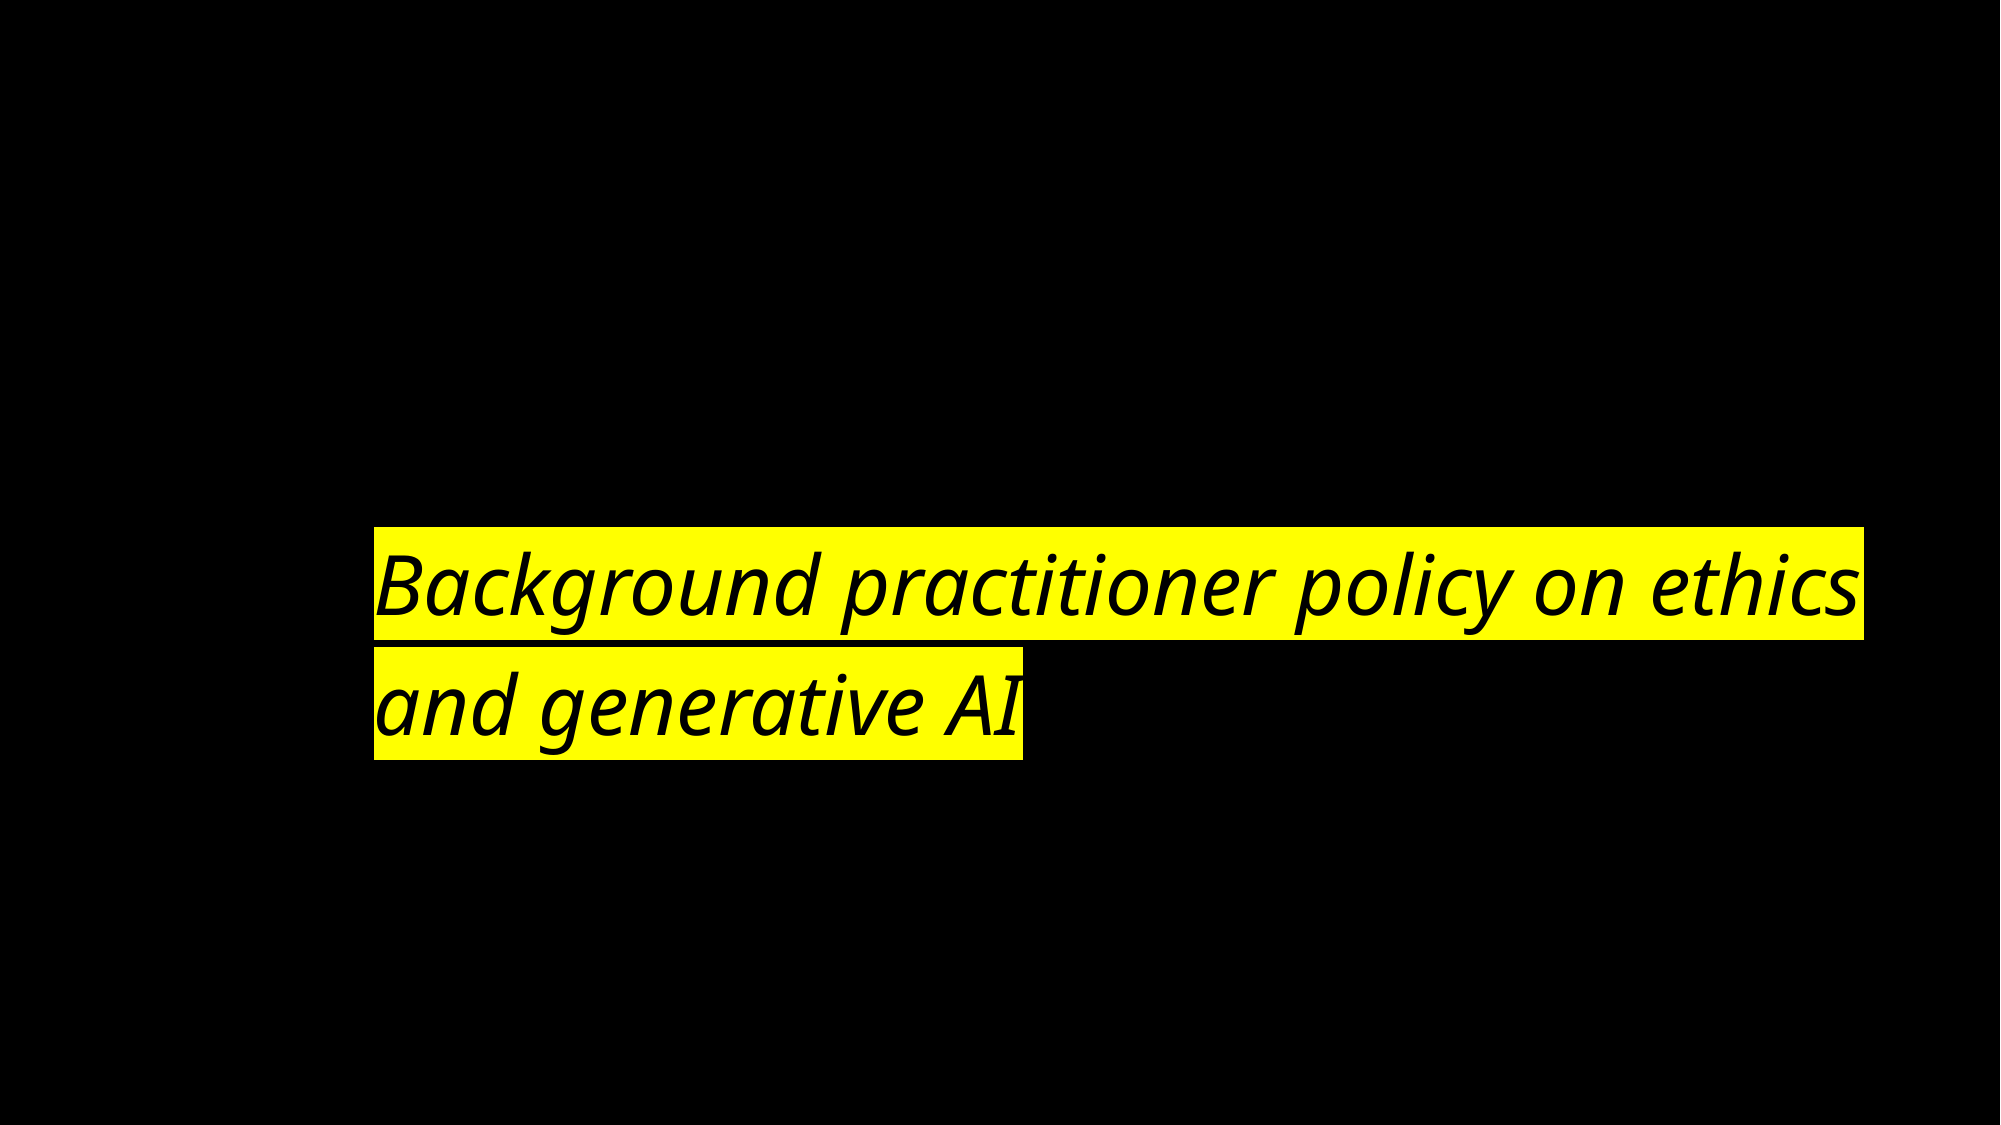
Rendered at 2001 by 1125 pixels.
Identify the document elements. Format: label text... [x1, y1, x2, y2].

title Background practitioner policy on ethics and generative AI [358, 501, 1916, 760]
